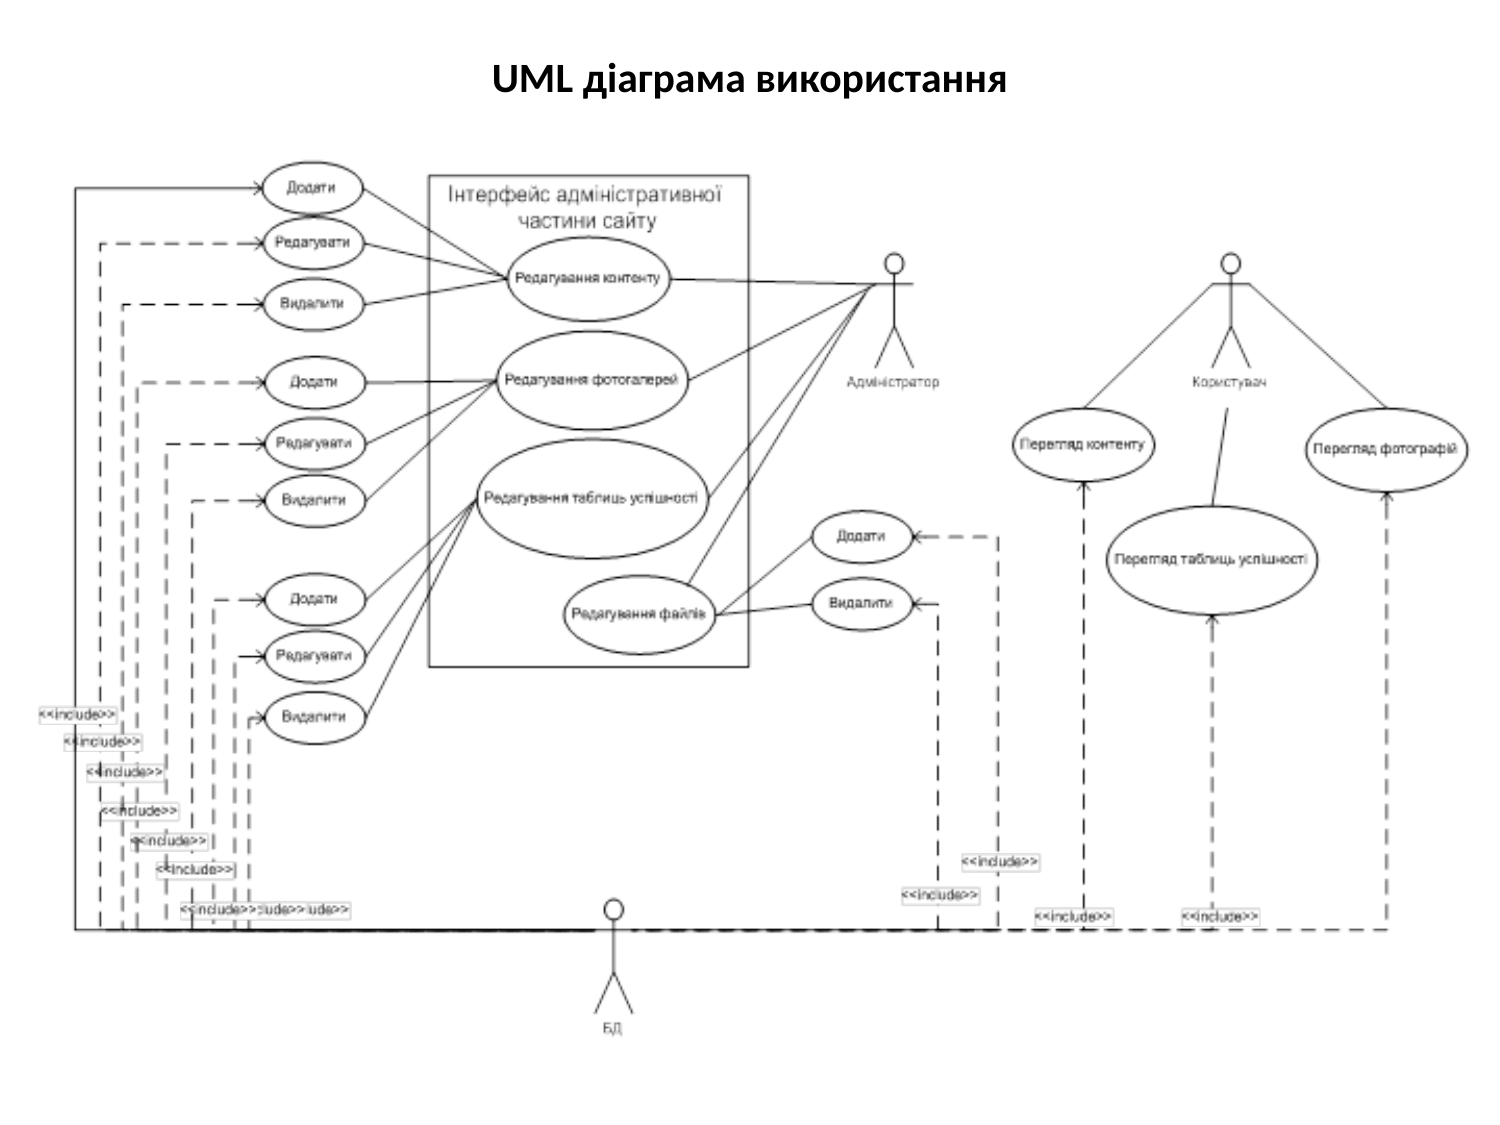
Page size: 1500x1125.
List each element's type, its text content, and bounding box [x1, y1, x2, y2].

list UML діаграма використання [75, 42, 1425, 151]
picture [29, 153, 1475, 1053]
